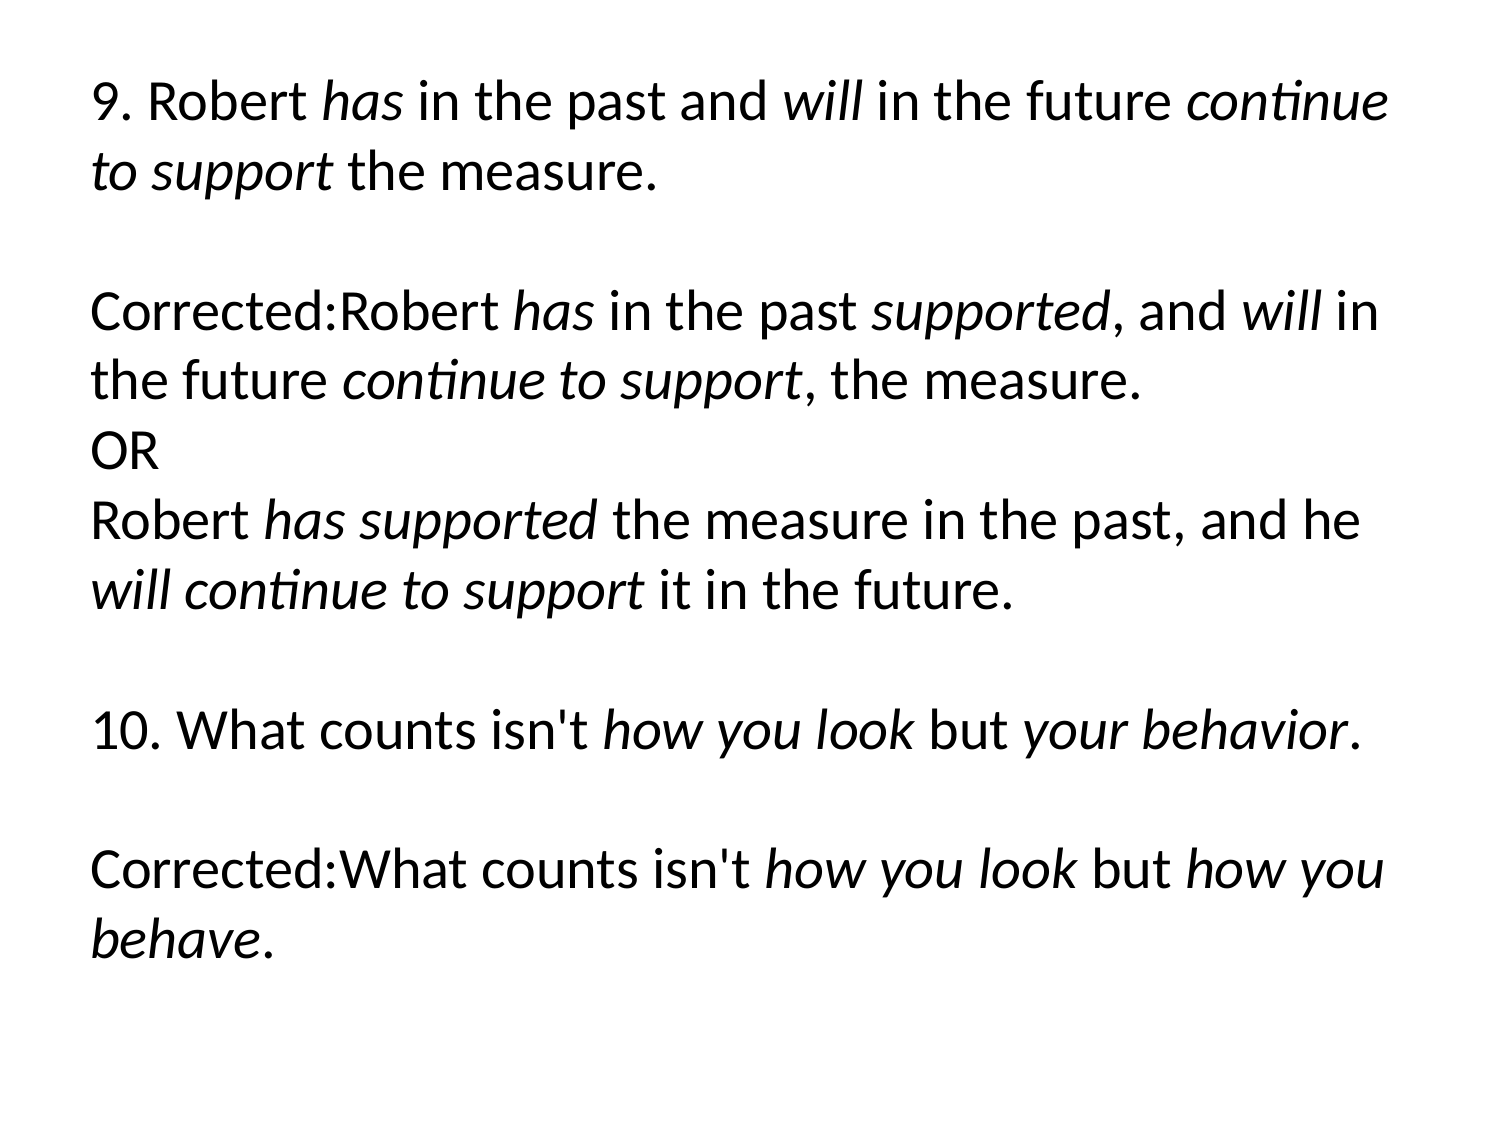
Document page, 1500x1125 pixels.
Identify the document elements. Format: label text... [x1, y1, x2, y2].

title 9. Robert has in the past and will in the future continue to support the measure. Corrected:Robert has in the past supported, and will in the future continue to support, the measure. OR Robert has supported the measure in the past, and he will continue to support it in the future. 10. What counts isn't how you look but your behavior. Corrected:What counts isn't how you look but how you behave. [75, 45, 1425, 988]
